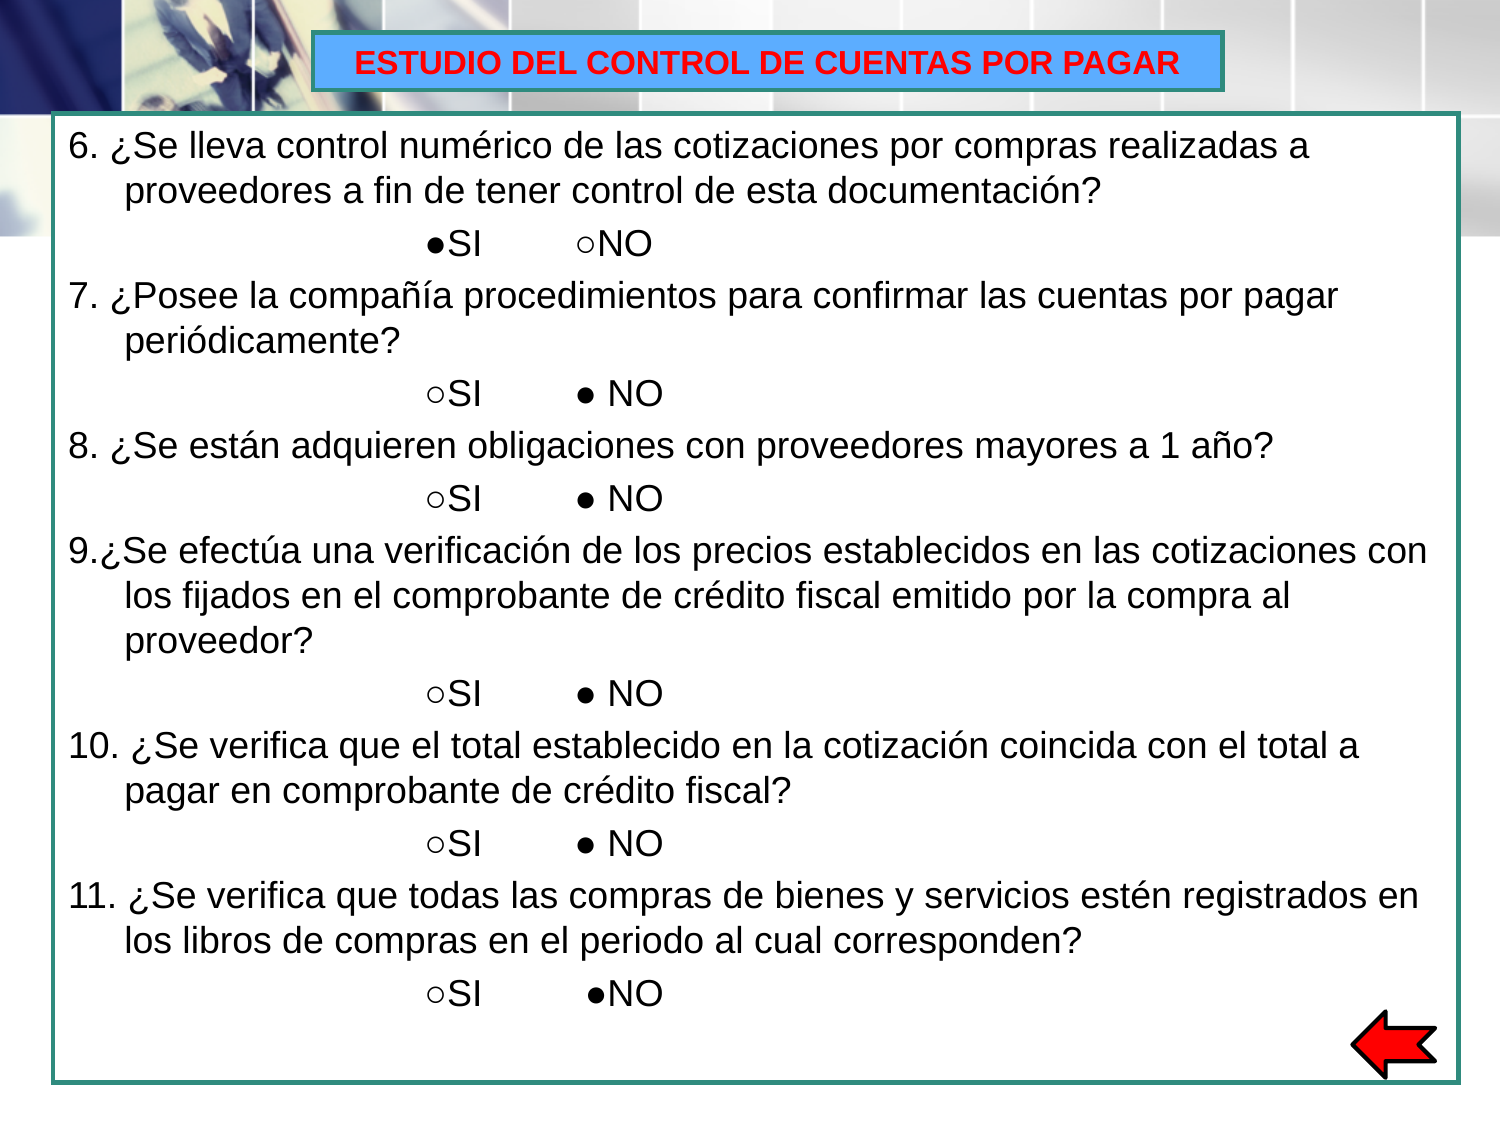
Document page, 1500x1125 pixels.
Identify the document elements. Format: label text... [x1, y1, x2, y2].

text_box [1350, 1009, 1438, 1080]
picture [0, 0, 1500, 238]
list 6. ¿Se lleva control numérico de las cotizaciones por compras realizadas a proveedores a fin de tener control de esta documentación? ●SI ○NO 7. ¿Posee la compañía procedimientos para confirmar las cuentas por pagar periódicamente? ○SI ● NO 8. ¿Se están adquieren obligaciones con proveedores mayores a 1 año? ○SI ● NO 9.¿Se efectúa una verificación de los precios establecidos en las cotizaciones con los fijados en el comprobante de crédito fiscal emitido por la compra al proveedor? ○SI ● NO 10. ¿Se verifica que el total establecido en la cotización coincida con el total a pagar en comprobante de crédito fiscal? ○SI ● NO 11. ¿Se verifica que todas las compras de bienes y servicios estén registrados en los libros de compras en el periodo al cual corresponden? ○SI ●NO [51, 112, 1461, 1084]
title ESTUDIO DEL CONTROL DE CUENTAS POR PAGAR [311, 30, 1225, 92]
